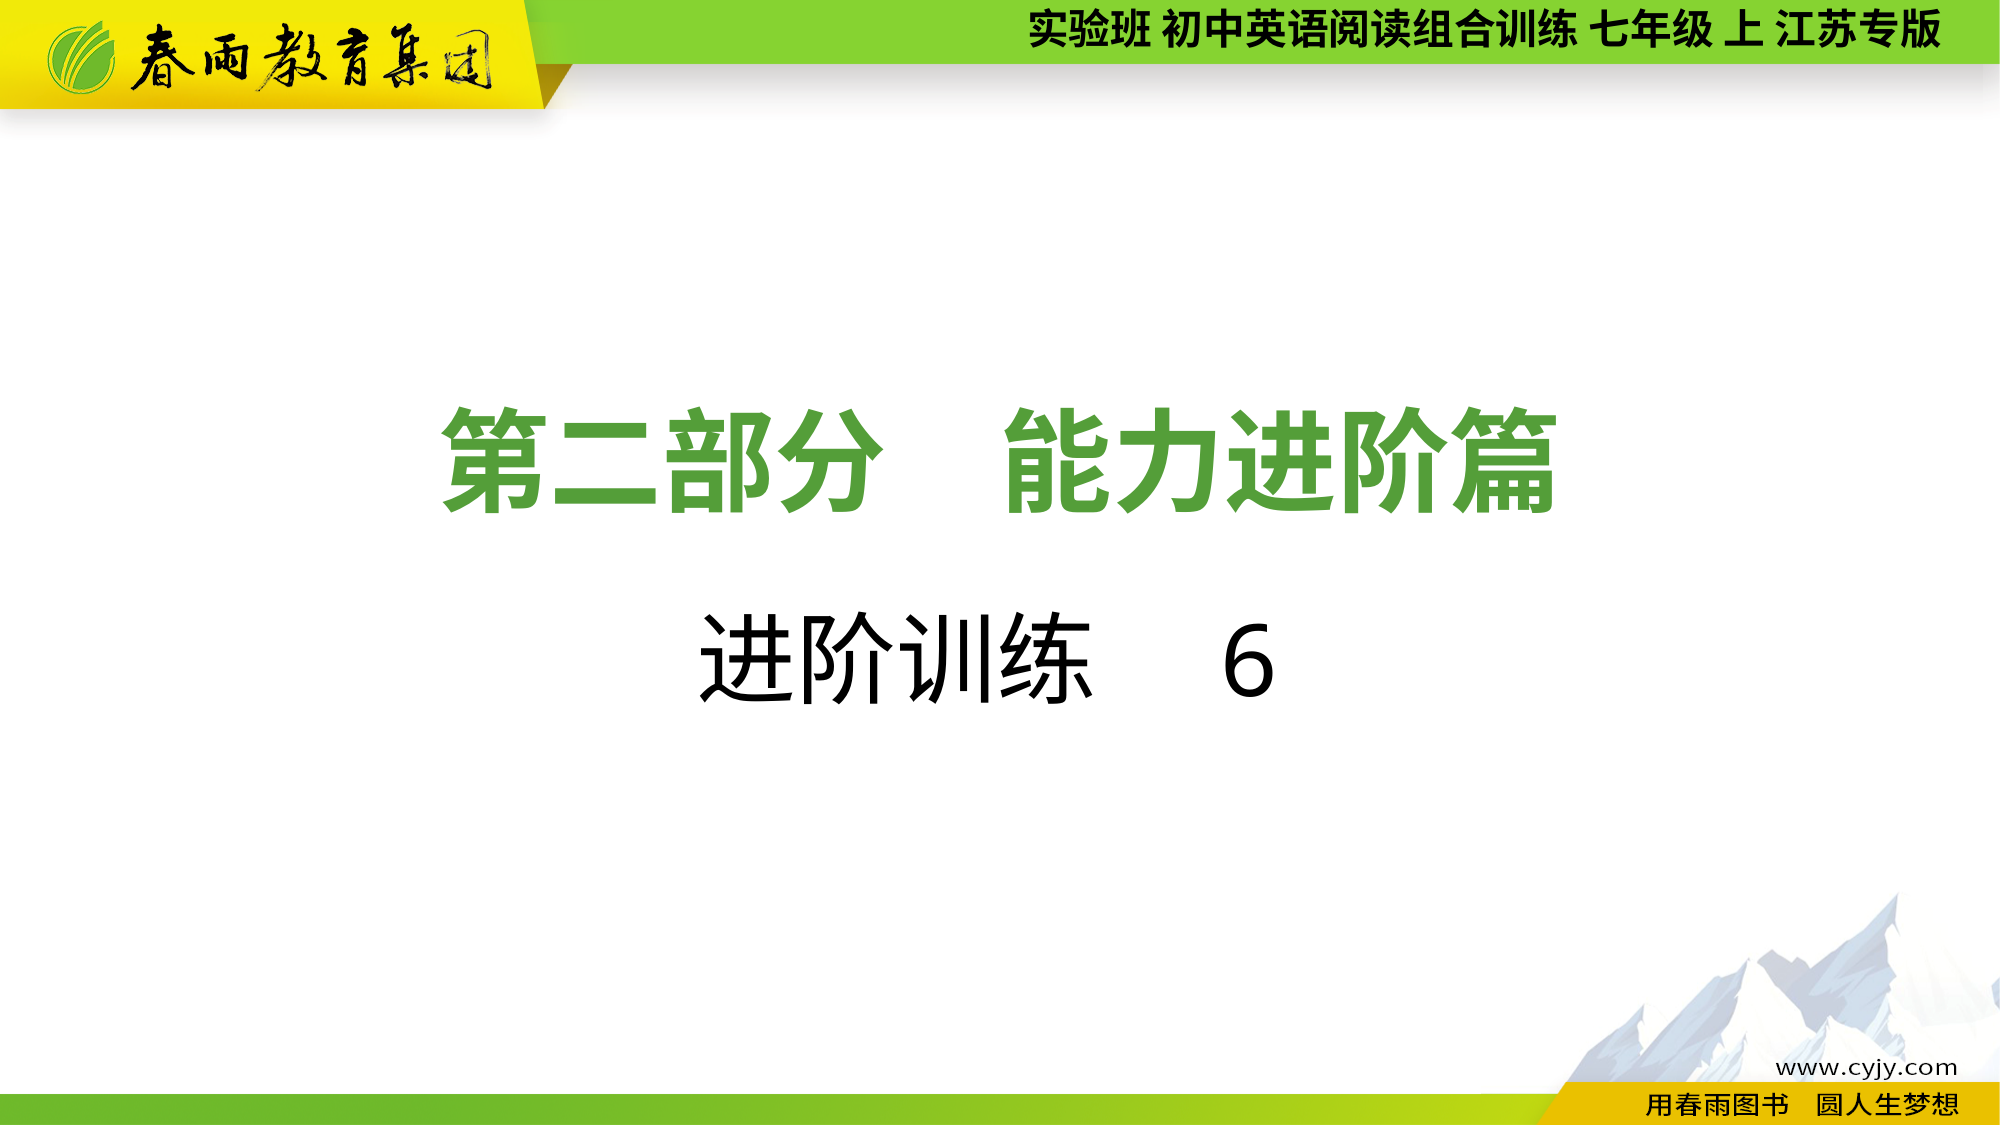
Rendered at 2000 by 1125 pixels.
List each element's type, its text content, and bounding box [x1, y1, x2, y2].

picture [0, 0, 2000, 1125]
text_box 进阶训练 6 [54, 528, 1946, 724]
text_box 第二部分 能力进阶篇 [54, 316, 1946, 528]
